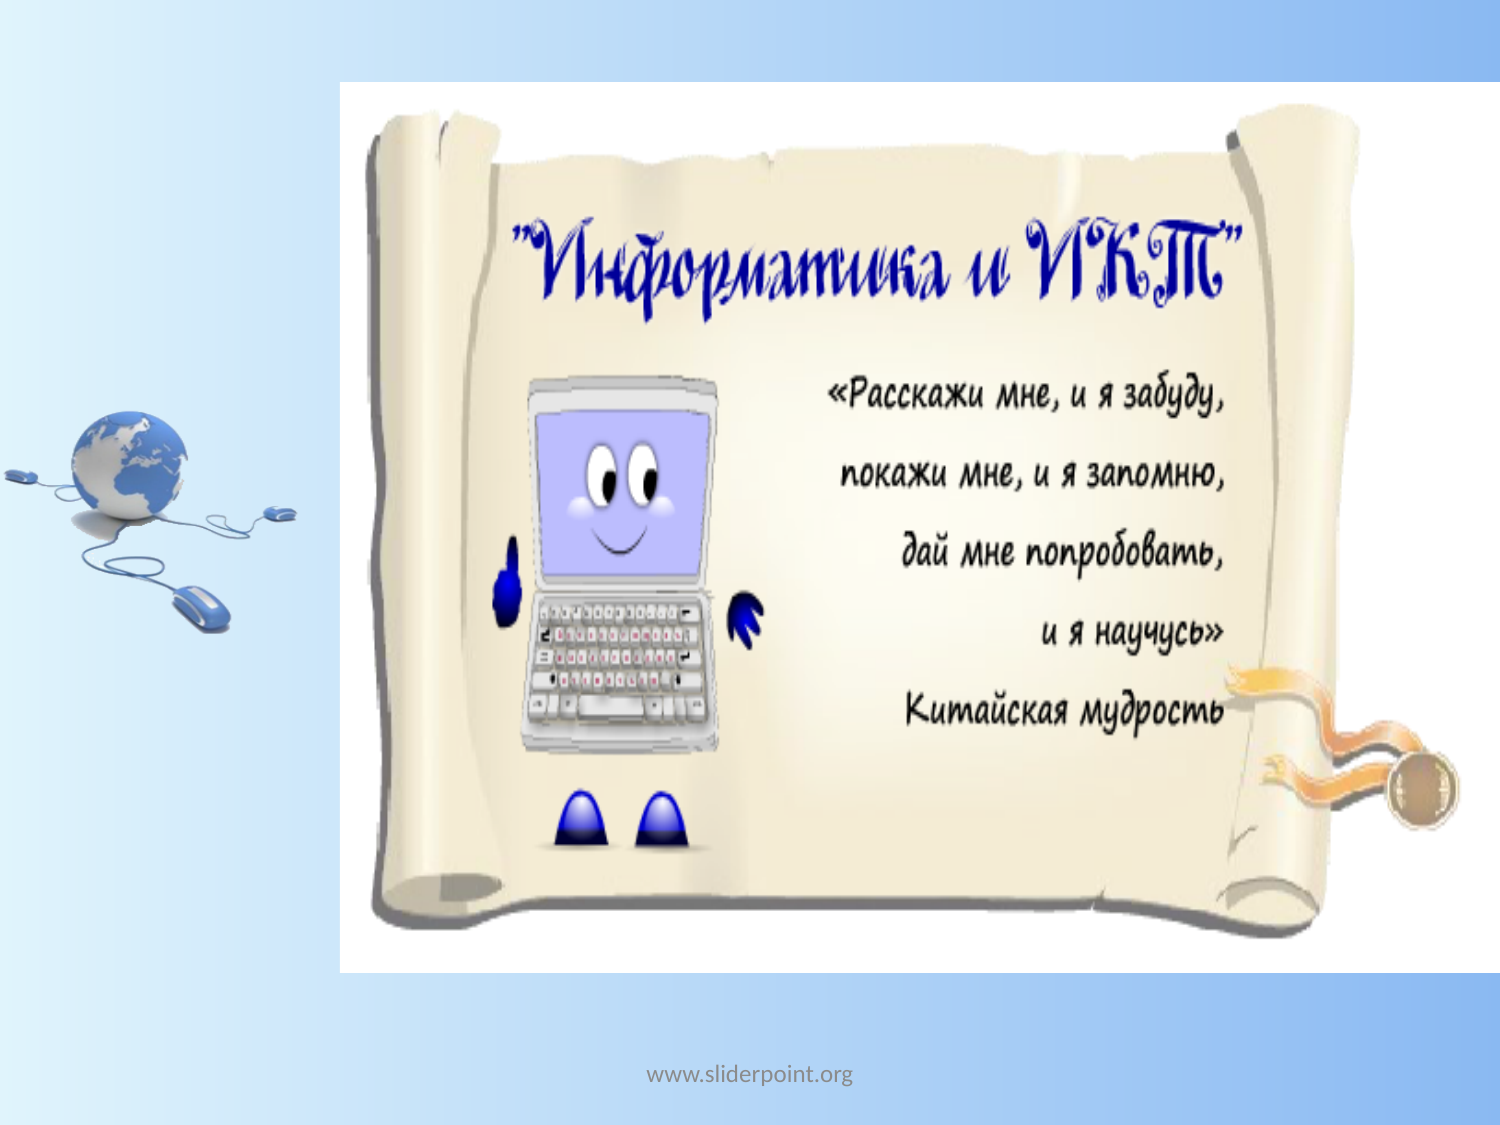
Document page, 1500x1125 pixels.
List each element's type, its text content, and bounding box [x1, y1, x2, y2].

footer www.sliderpoint.org [512, 1042, 988, 1103]
picture [0, 0, 1500, 1125]
